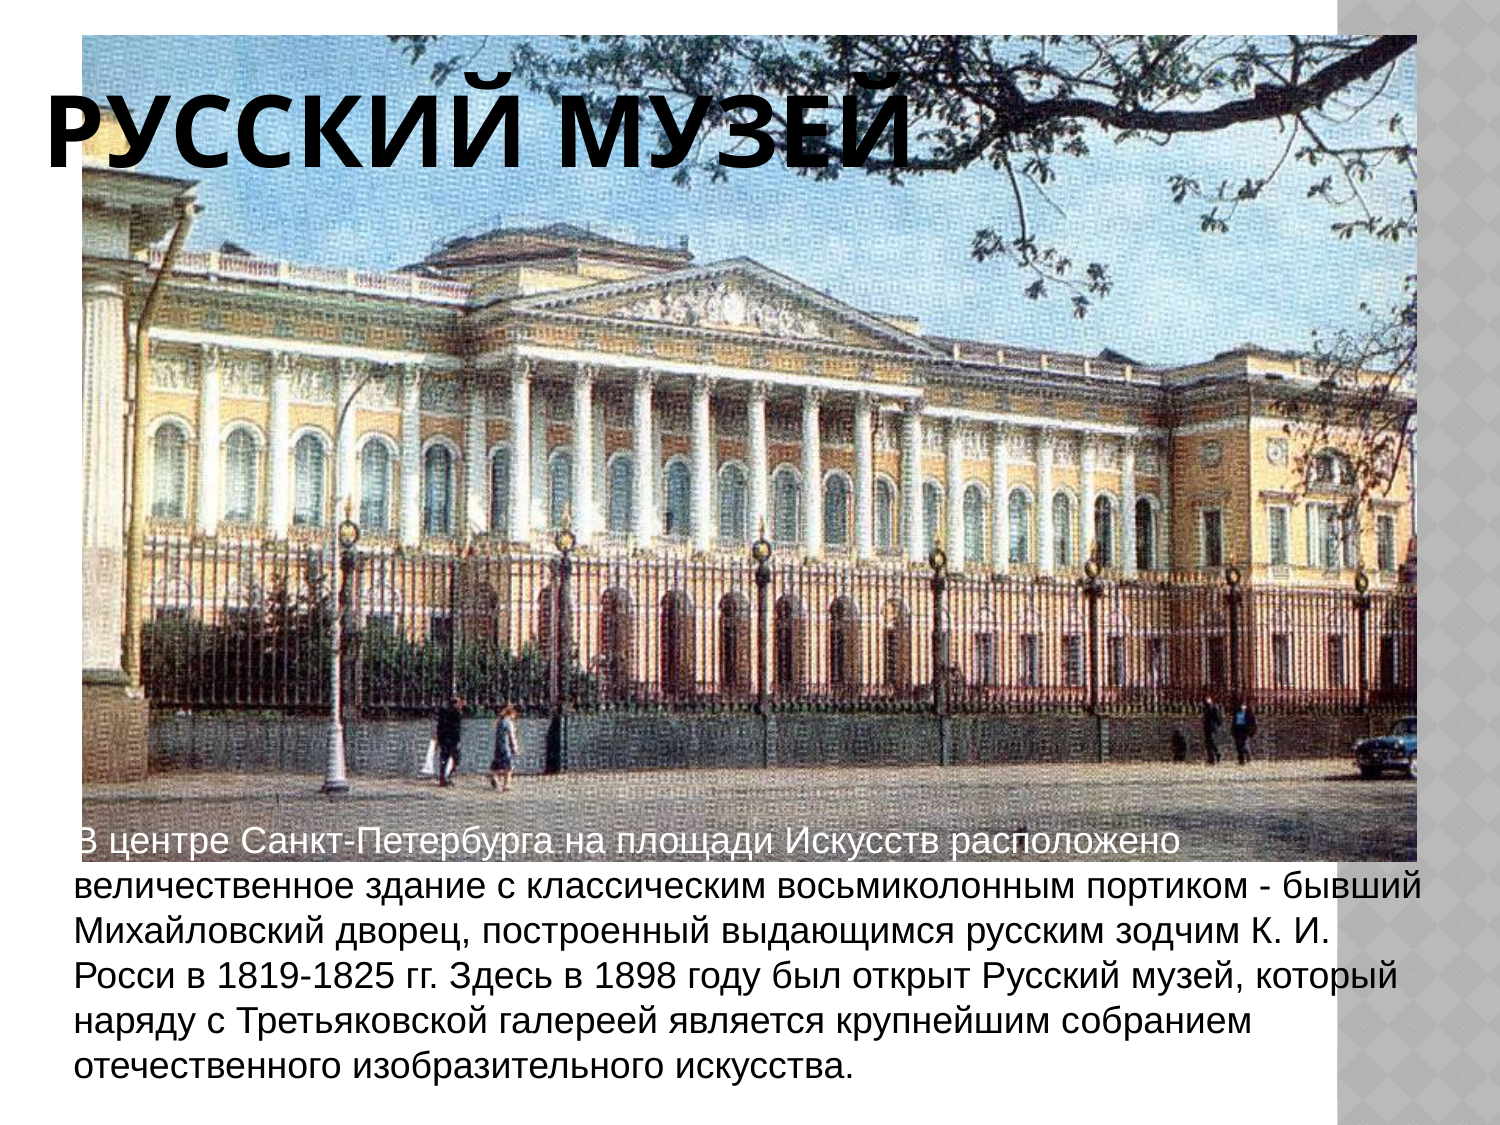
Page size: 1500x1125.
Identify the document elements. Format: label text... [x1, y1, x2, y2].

picture [81, 34, 1417, 862]
text_box В центре Санкт-Петербурга на площади Искусств расположено величественное здание с классическим восьмиколонным портиком - бывший Михайловский дворец, построенный выдающимся русским зодчим К. И. Росси в 1819-1825 гг. Здесь в 1898 году был открыт Русский музей, который наряду с Третьяковской галереей является крупнейшим собранием отечественного изобразительного искусства. [58, 808, 1453, 1094]
title Русский музей [35, 0, 1386, 188]
